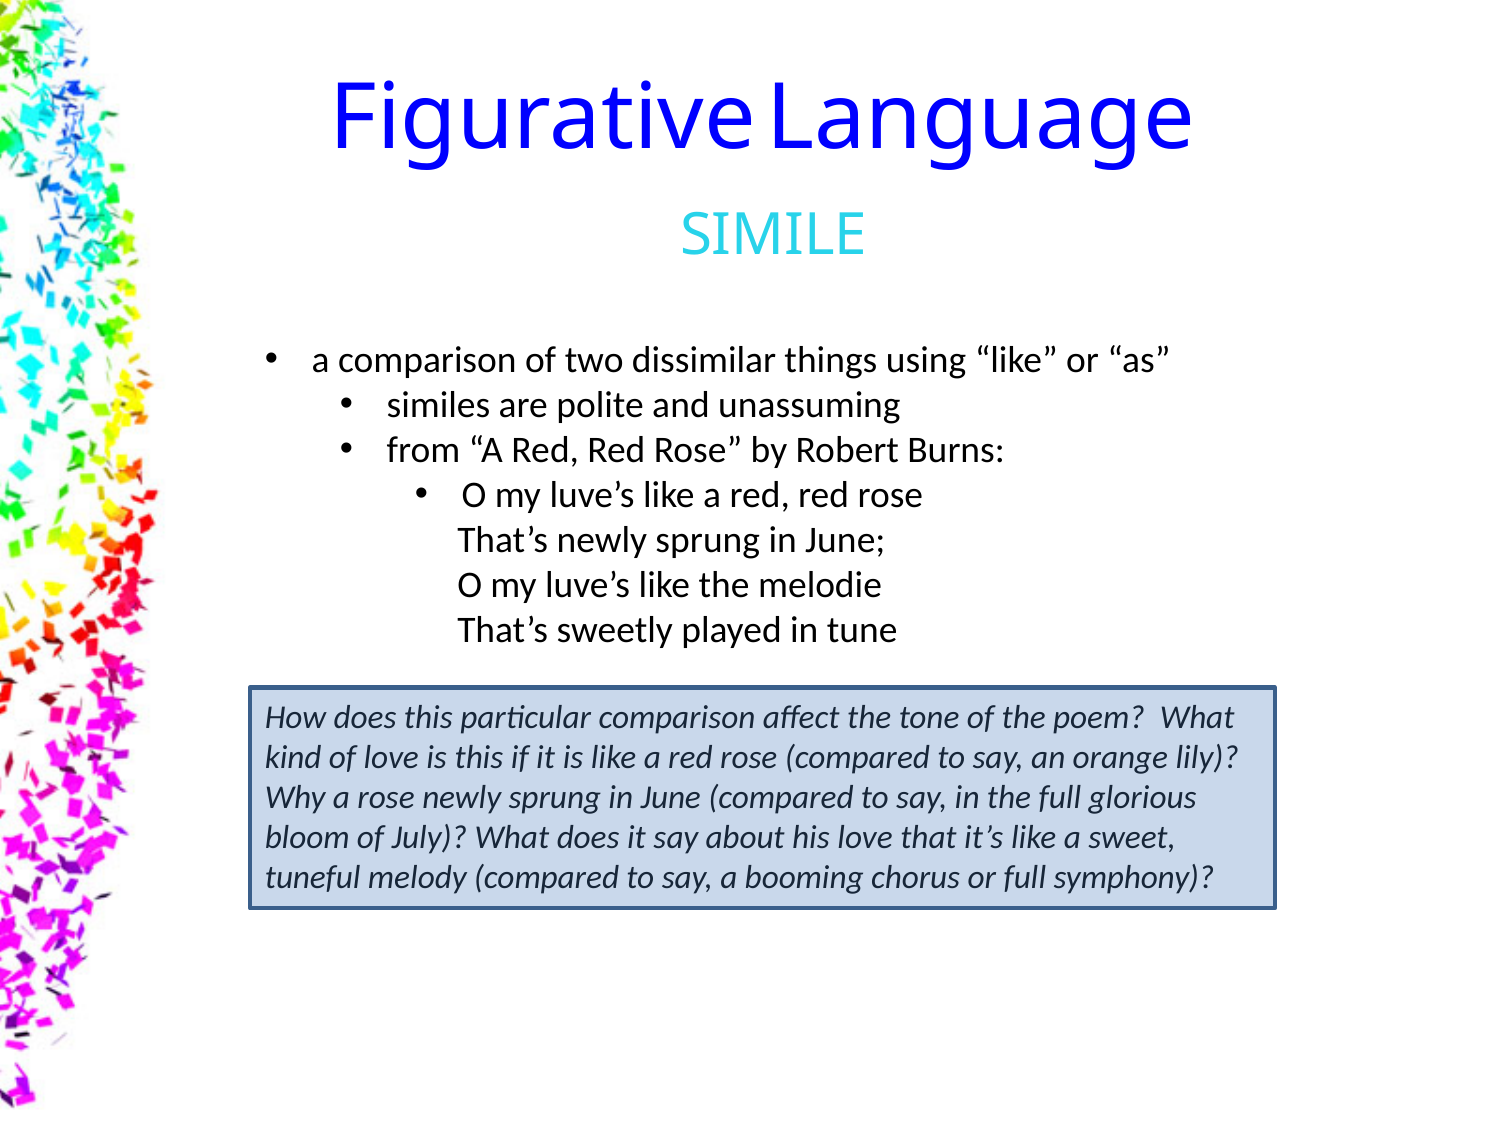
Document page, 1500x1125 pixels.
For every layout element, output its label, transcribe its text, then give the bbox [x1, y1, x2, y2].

text_box [248, 685, 1277, 910]
text_box Figurative Language [314, 49, 1211, 175]
picture [0, 0, 1500, 1125]
text_box SIMILE [665, 188, 882, 274]
text_box a comparison of two dissimilar things using “like” or “as” similes are polite and unassuming from “A Red, Red Rose” by Robert Burns: O my luve’s like a red, red rose That’s newly sprung in June; O my luve’s like the melodie That’s sweetly played in tune How does this particular comparison affect the tone of the poem? What kind of love is this if it is like a red rose (compared to say, an orange lily)? Why a rose newly sprung in June (compared to say, in the full glorious bloom of July)? What does it say about his love that it’s like a sweet, tuneful melody (compared to say, a booming chorus or full symphony)? [249, 327, 1275, 685]
